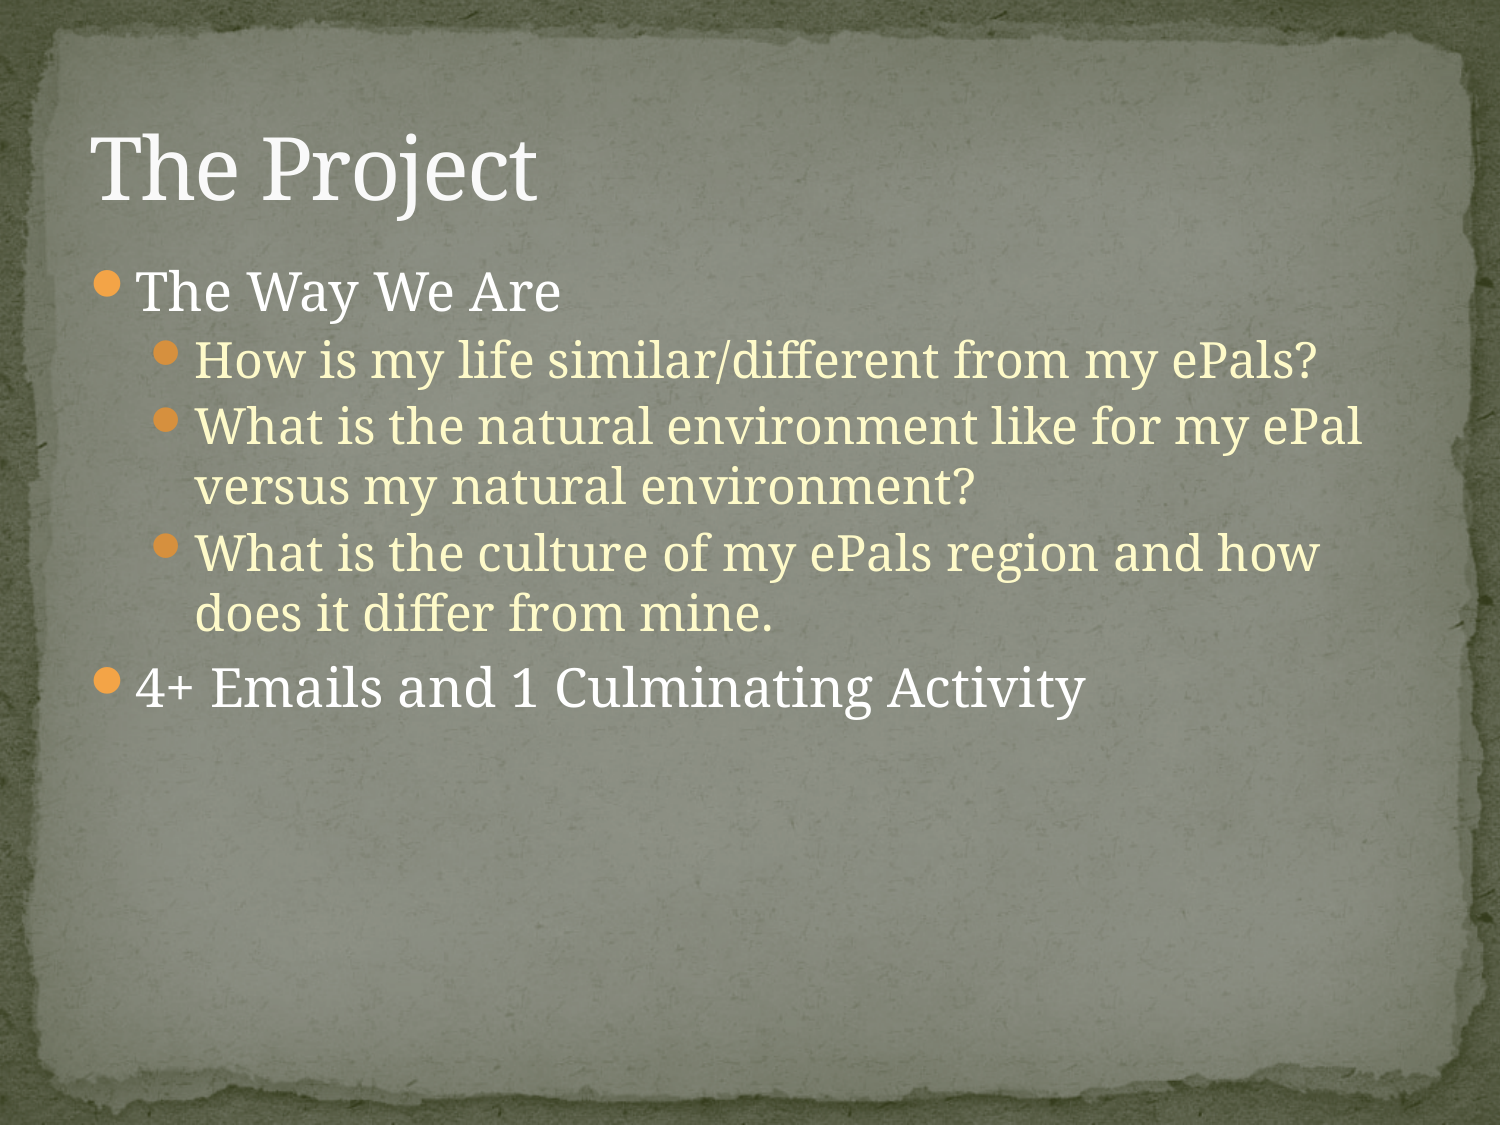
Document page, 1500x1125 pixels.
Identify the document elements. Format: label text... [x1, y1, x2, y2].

title The Project [74, 24, 1425, 225]
list The Way We Are How is my life similar/different from my ePals? What is the natural environment like for my ePal versus my natural environment? What is the culture of my ePals region and how does it differ from mine. 4+ Emails and 1 Culminating Activity [75, 249, 1425, 1000]
